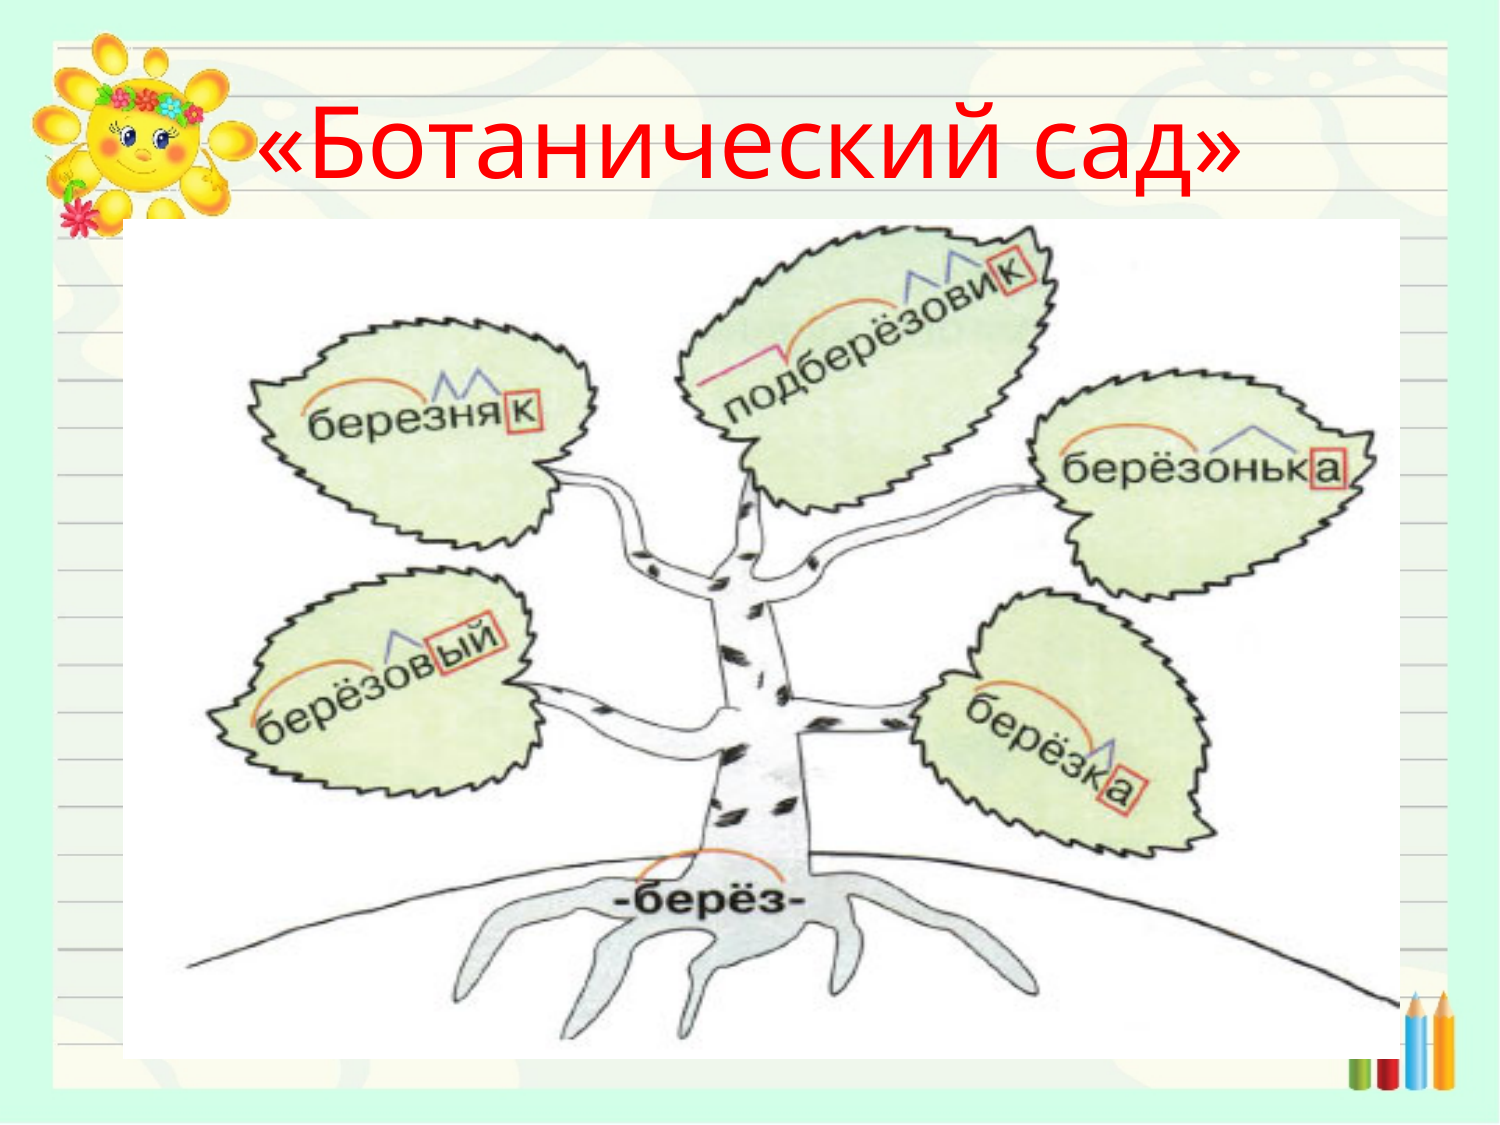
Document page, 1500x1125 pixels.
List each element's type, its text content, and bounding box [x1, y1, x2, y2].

title «Ботанический сад» [75, 45, 1425, 233]
picture [0, 0, 1500, 1125]
